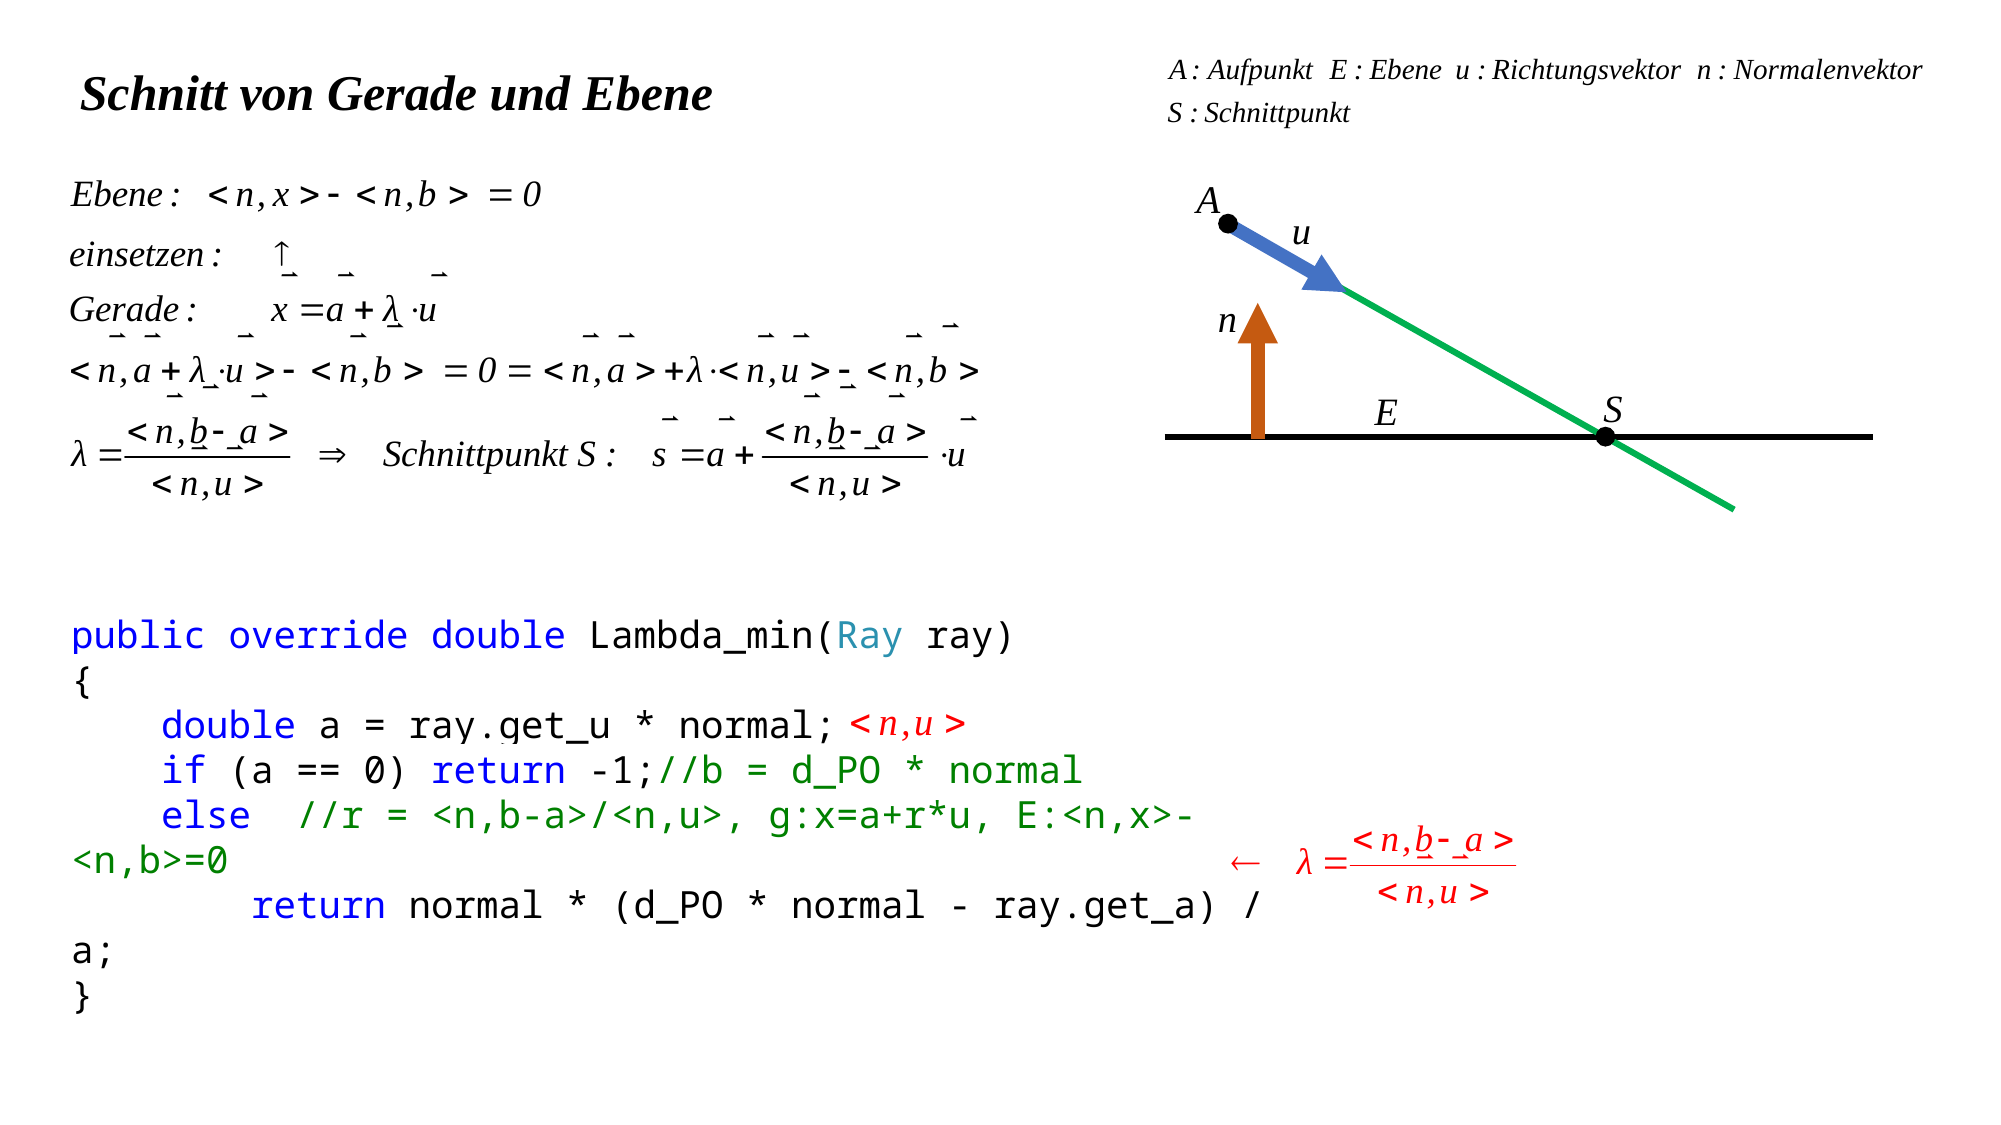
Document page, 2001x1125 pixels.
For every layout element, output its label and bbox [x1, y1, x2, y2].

text_box [56, 53, 1928, 938]
